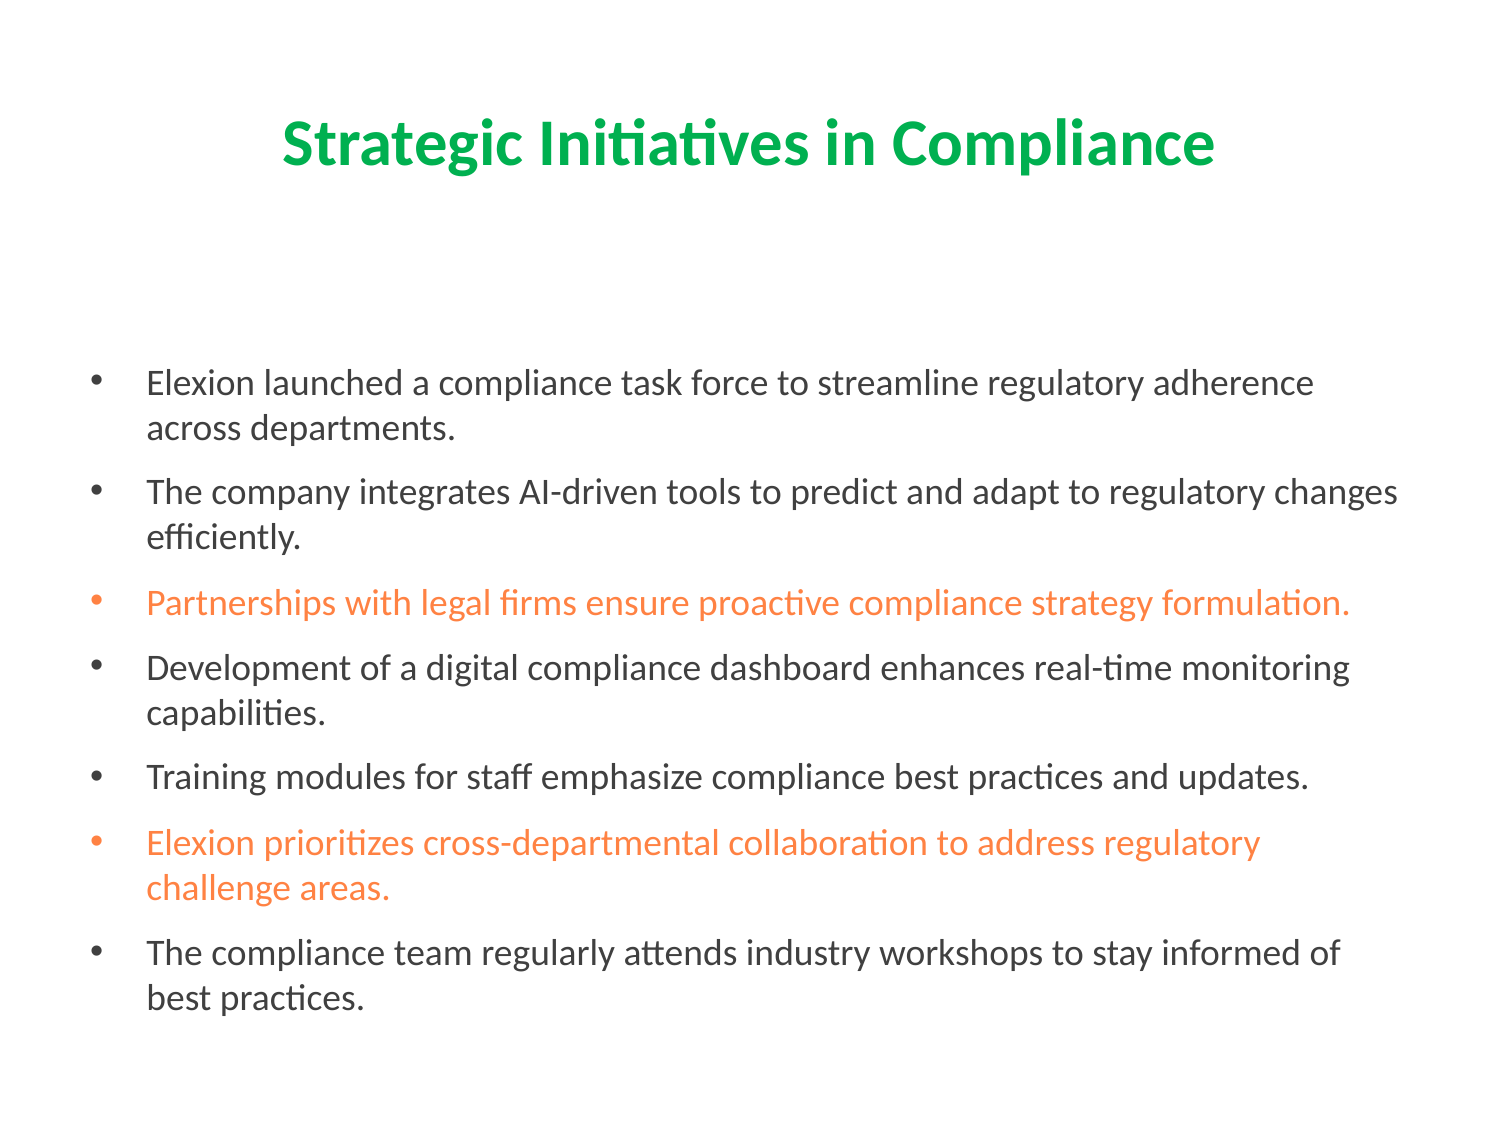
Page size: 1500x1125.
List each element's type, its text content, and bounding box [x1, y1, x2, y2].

list Elexion launched a compliance task force to streamline regulatory adherence across departments. The company integrates AI-driven tools to predict and adapt to regulatory changes efficiently. Partnerships with legal firms ensure proactive compliance strategy formulation. Development of a digital compliance dashboard enhances real-time monitoring capabilities. Training modules for staff emphasize compliance best practices and updates. Elexion prioritizes cross-departmental collaboration to address regulatory challenge areas. The compliance team regularly attends industry workshops to stay informed of best practices. [75, 262, 1425, 1005]
title Strategic Initiatives in Compliance [75, 45, 1425, 233]
